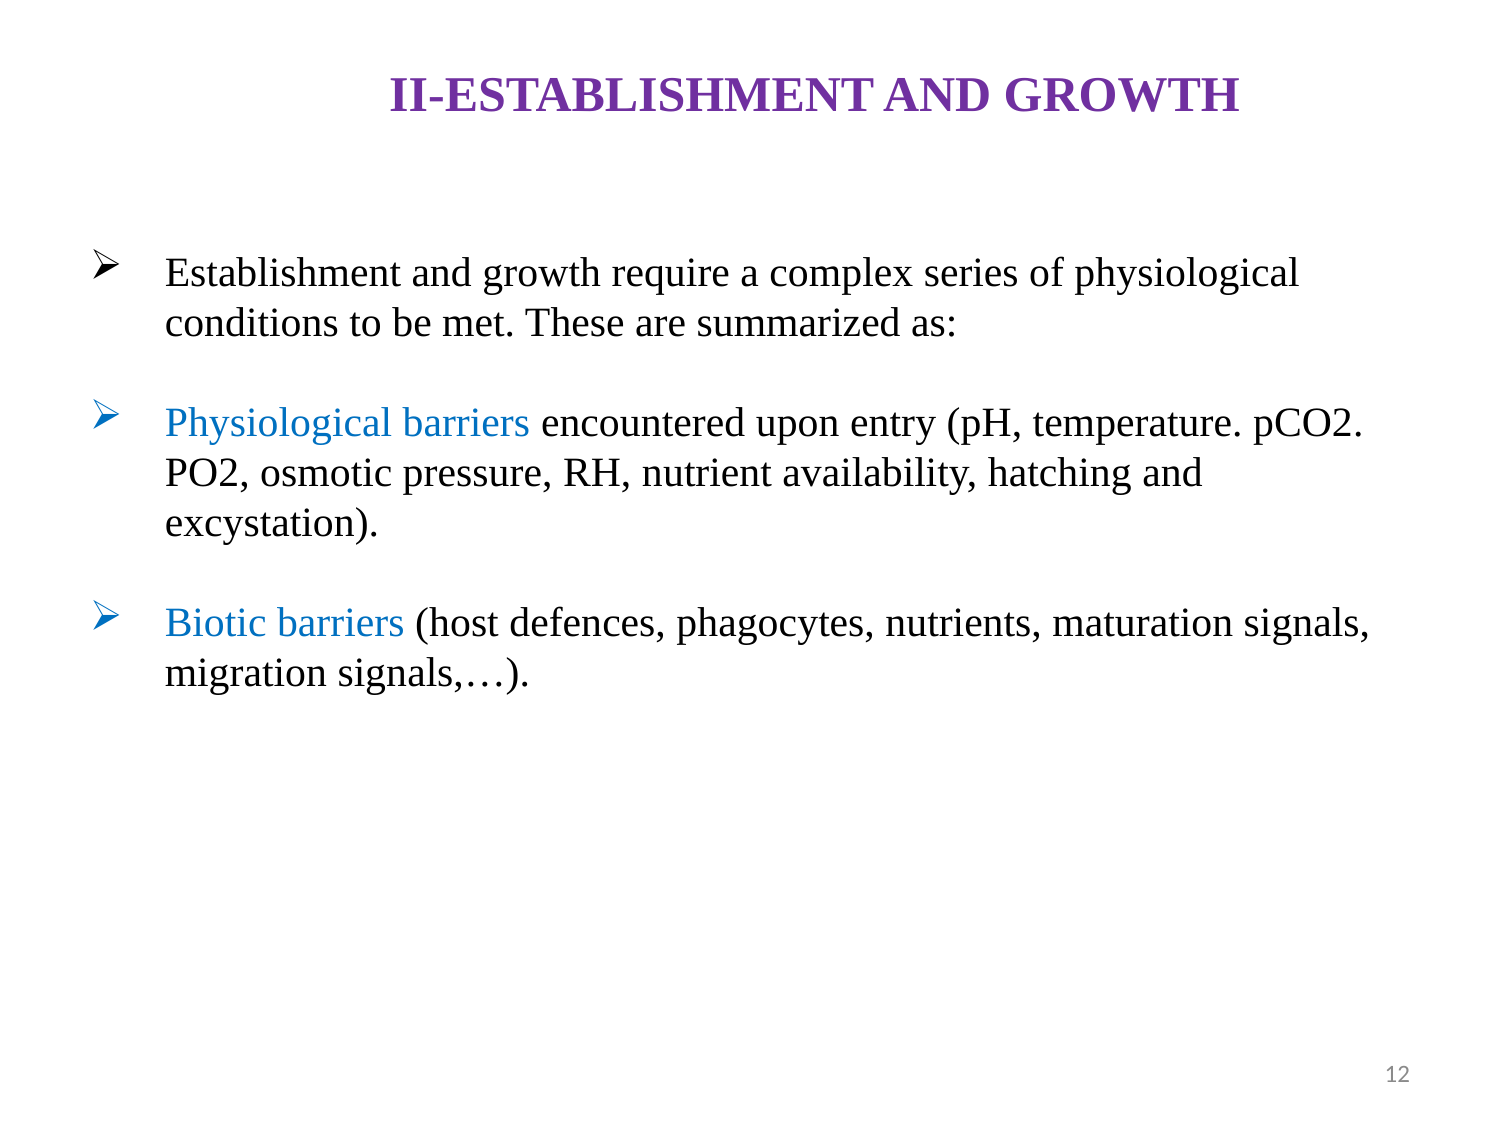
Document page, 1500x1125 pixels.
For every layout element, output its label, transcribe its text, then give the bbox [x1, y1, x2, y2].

text_box Establishment and growth require a complex series of physiological conditions to be met. These are summarized as: Physiological barriers encountered upon entry (pH, temperature. pCO2. PO2, osmotic pressure, RH, nutrient availability, hatching and excystation). Biotic barriers (host defences, phagocytes, nutrients, maturation signals, migration signals,…). [74, 237, 1438, 753]
slide_number 12 [1074, 1042, 1425, 1103]
text_box Ii-ESTABLISHMENT AND GROWTH [374, 54, 1255, 129]
